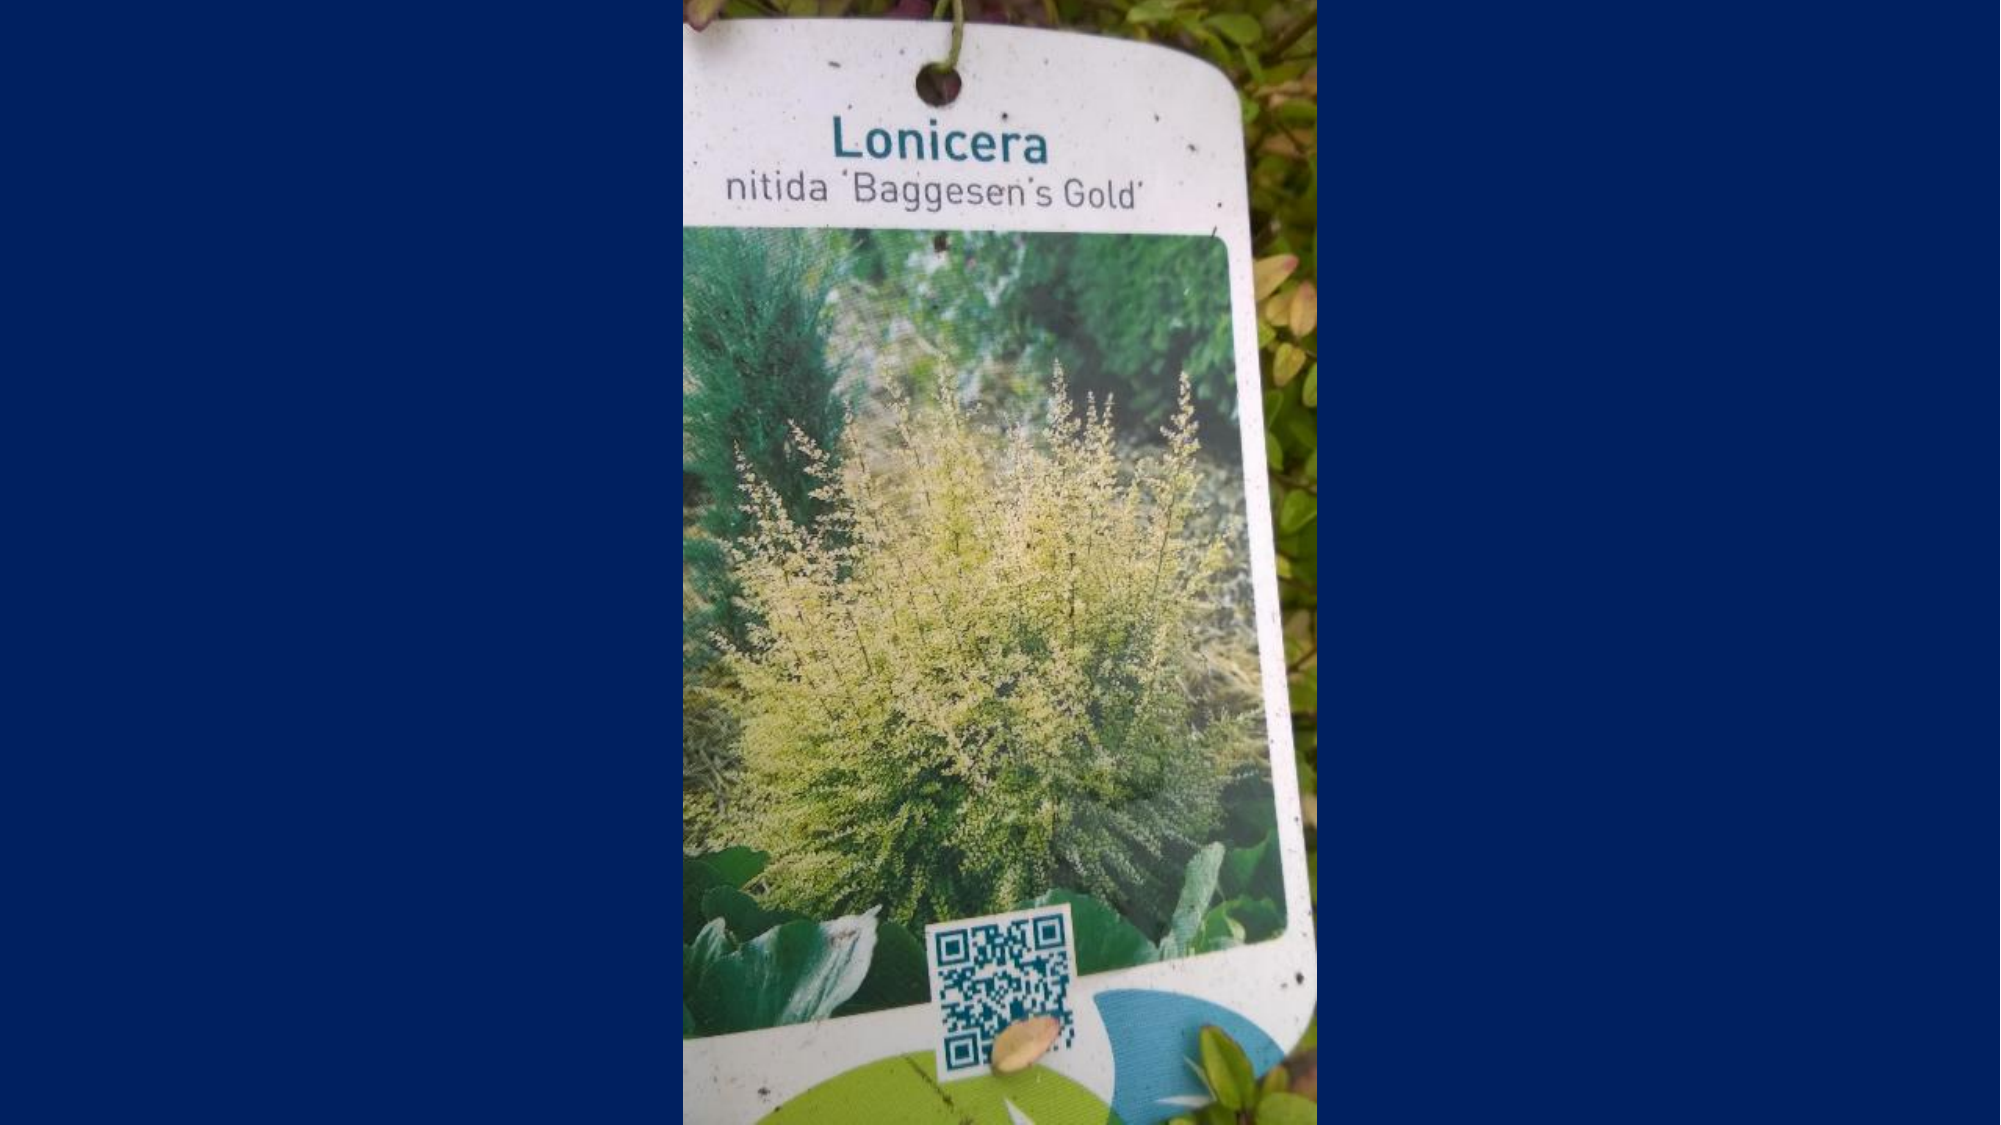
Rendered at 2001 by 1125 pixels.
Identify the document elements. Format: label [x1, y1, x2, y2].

picture [683, 0, 1317, 1125]
